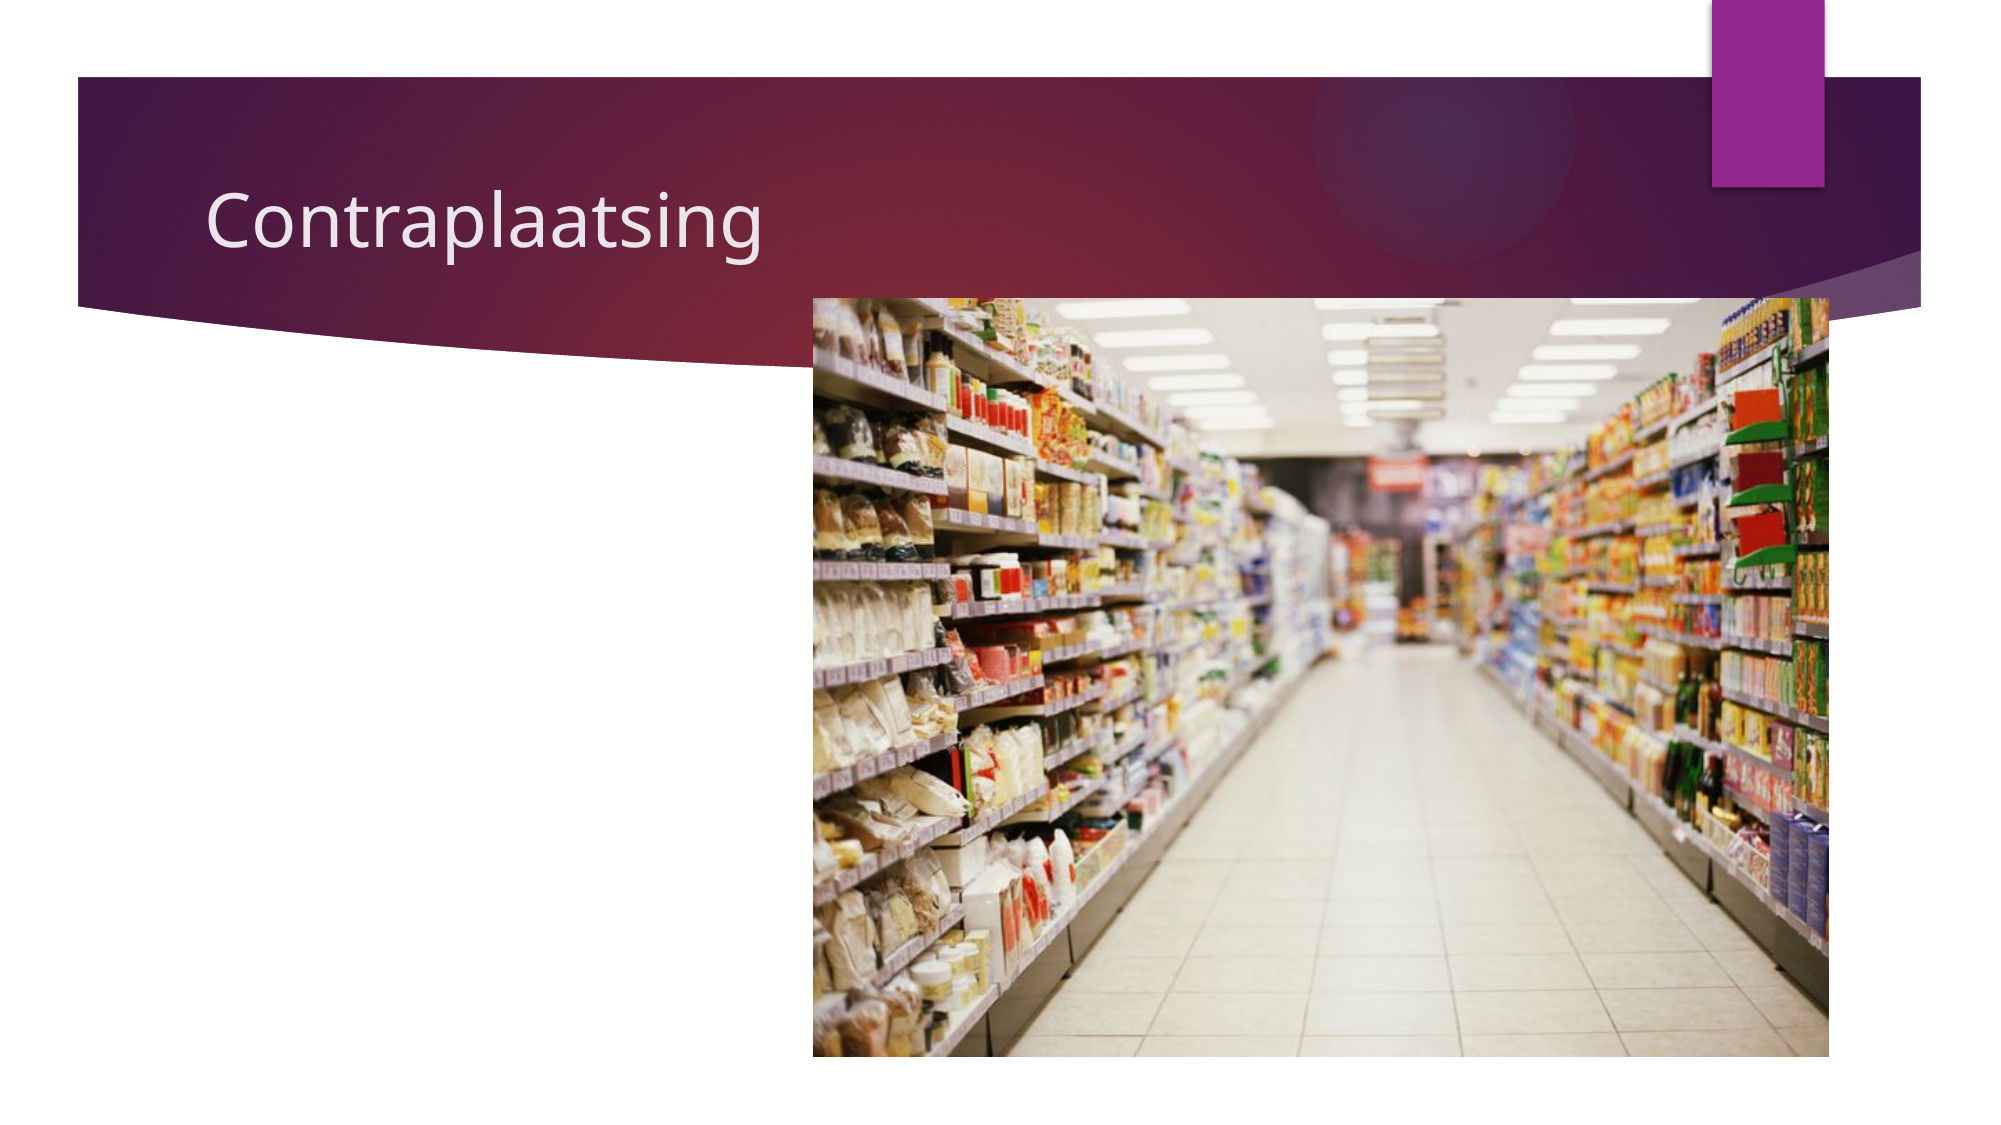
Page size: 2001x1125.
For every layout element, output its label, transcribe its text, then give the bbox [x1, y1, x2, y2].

title Contraplaatsing [189, 159, 1627, 276]
picture [813, 297, 1829, 1057]
